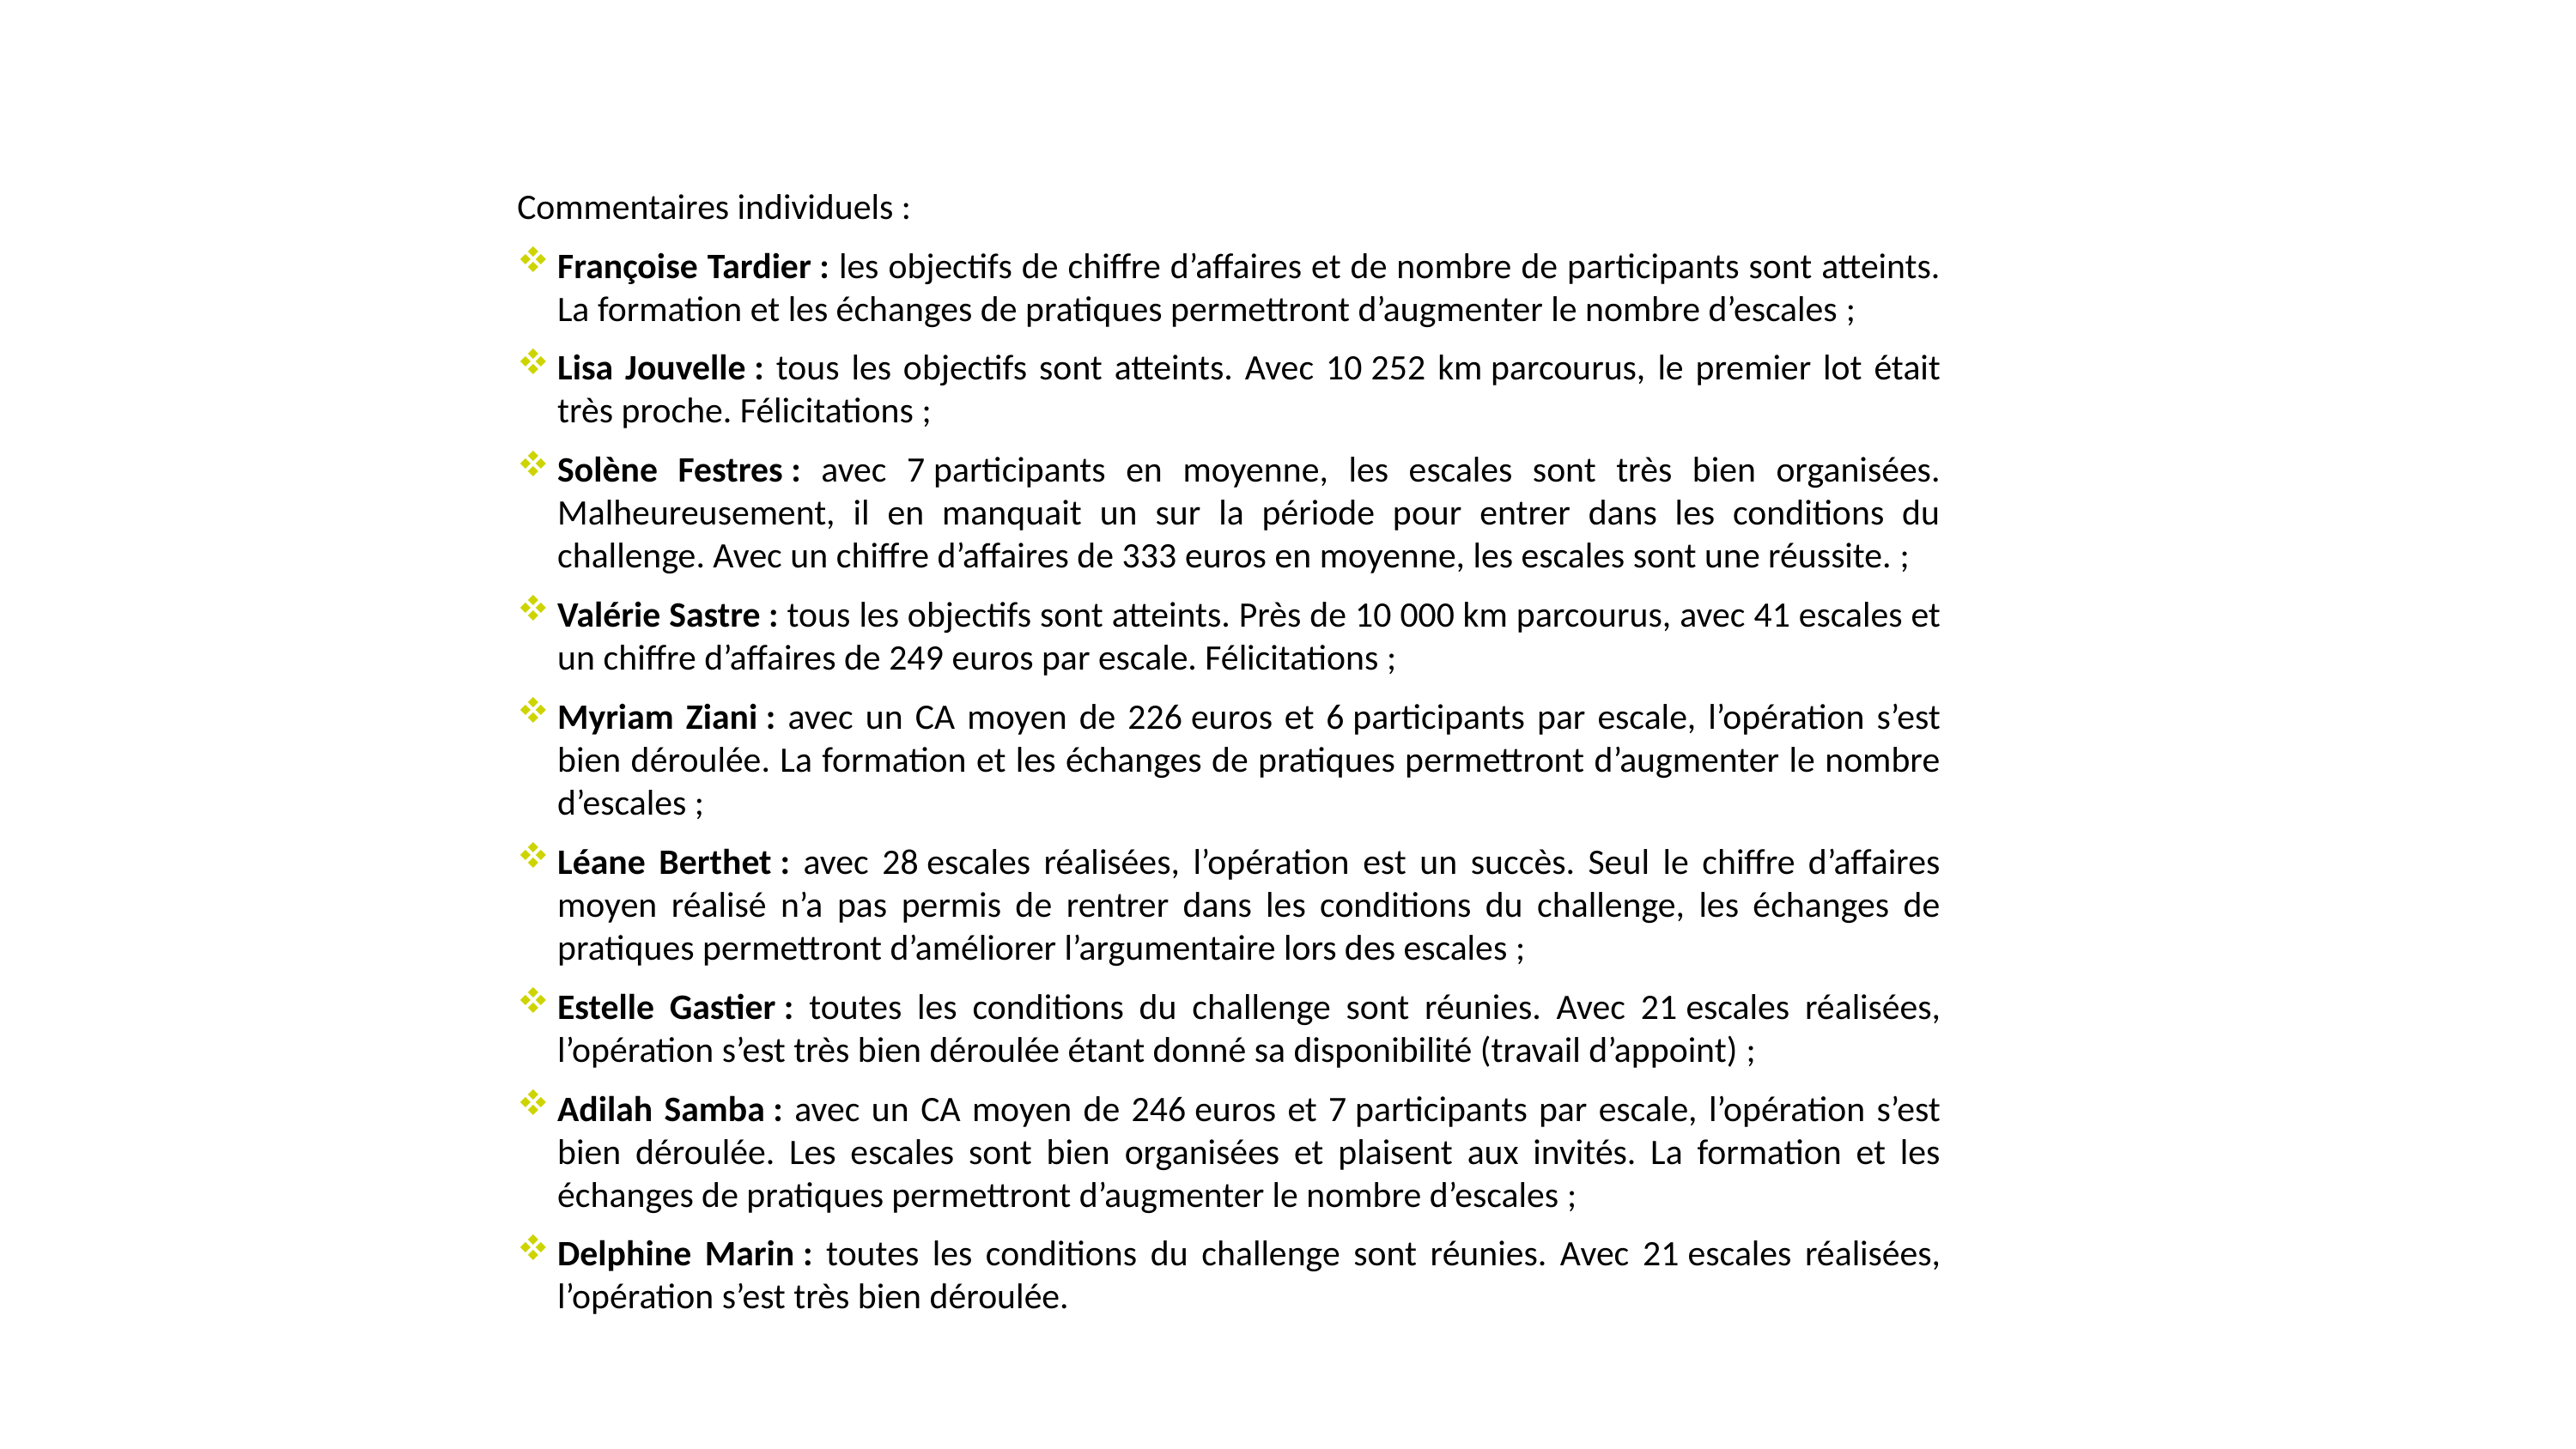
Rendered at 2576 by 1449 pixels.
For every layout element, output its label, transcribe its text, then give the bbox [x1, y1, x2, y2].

text_box Commentaires individuels : Françoise Tardier : les objectifs de chiffre d’affaires et de nombre de participants sont atteints. La formation et les échanges de pratiques permettront d’augmenter le nombre d’escales ; Lisa Jouvelle : tous les objectifs sont atteints. Avec 10 252 km parcourus, le premier lot était très proche. Félicitations ; Solène Festres : avec 7 participants en moyenne, les escales sont très bien organisées. Malheureusement, il en manquait un sur la période pour entrer dans les conditions du challenge. Avec un chiffre d’affaires de 333 euros en moyenne, les escales sont une réussite. ; Valérie Sastre : tous les objectifs sont atteints. Près de 10 000 km parcourus, avec 41 escales et un chiffre d’affaires de 249 euros par escale. Félicitations ; Myriam Ziani : avec un CA moyen de 226 euros et 6 participants par escale, l’opération s’est bien déroulée. La formation et les échanges de pratiques permettront d’augmenter le nombre d’escales ; Léane Berthet : avec 28 escales réalisées, l’opération est un succès. Seul le chiffre d’affaires moyen réalisé n’a pas permis de rentrer dans les conditions du challenge, les échanges de pratiques permettront d’améliorer l’argumentaire lors des escales ; Estelle Gastier : toutes les conditions du challenge sont réunies. Avec 21 escales réalisées, l’opération s’est très bien déroulée étant donné sa disponibilité (travail d’appoint) ; Adilah Samba : avec un CA moyen de 246 euros et 7 participants par escale, l’opération s’est bien déroulée. Les escales sont bien organisées et plaisent aux invités. La formation et les échanges de pratiques permettront d’augmenter le nombre d’escales ; Delphine Marin : toutes les conditions du challenge sont réunies. Avec 21 escales réalisées, l’opération s’est très bien déroulée. [504, 177, 1953, 1323]
